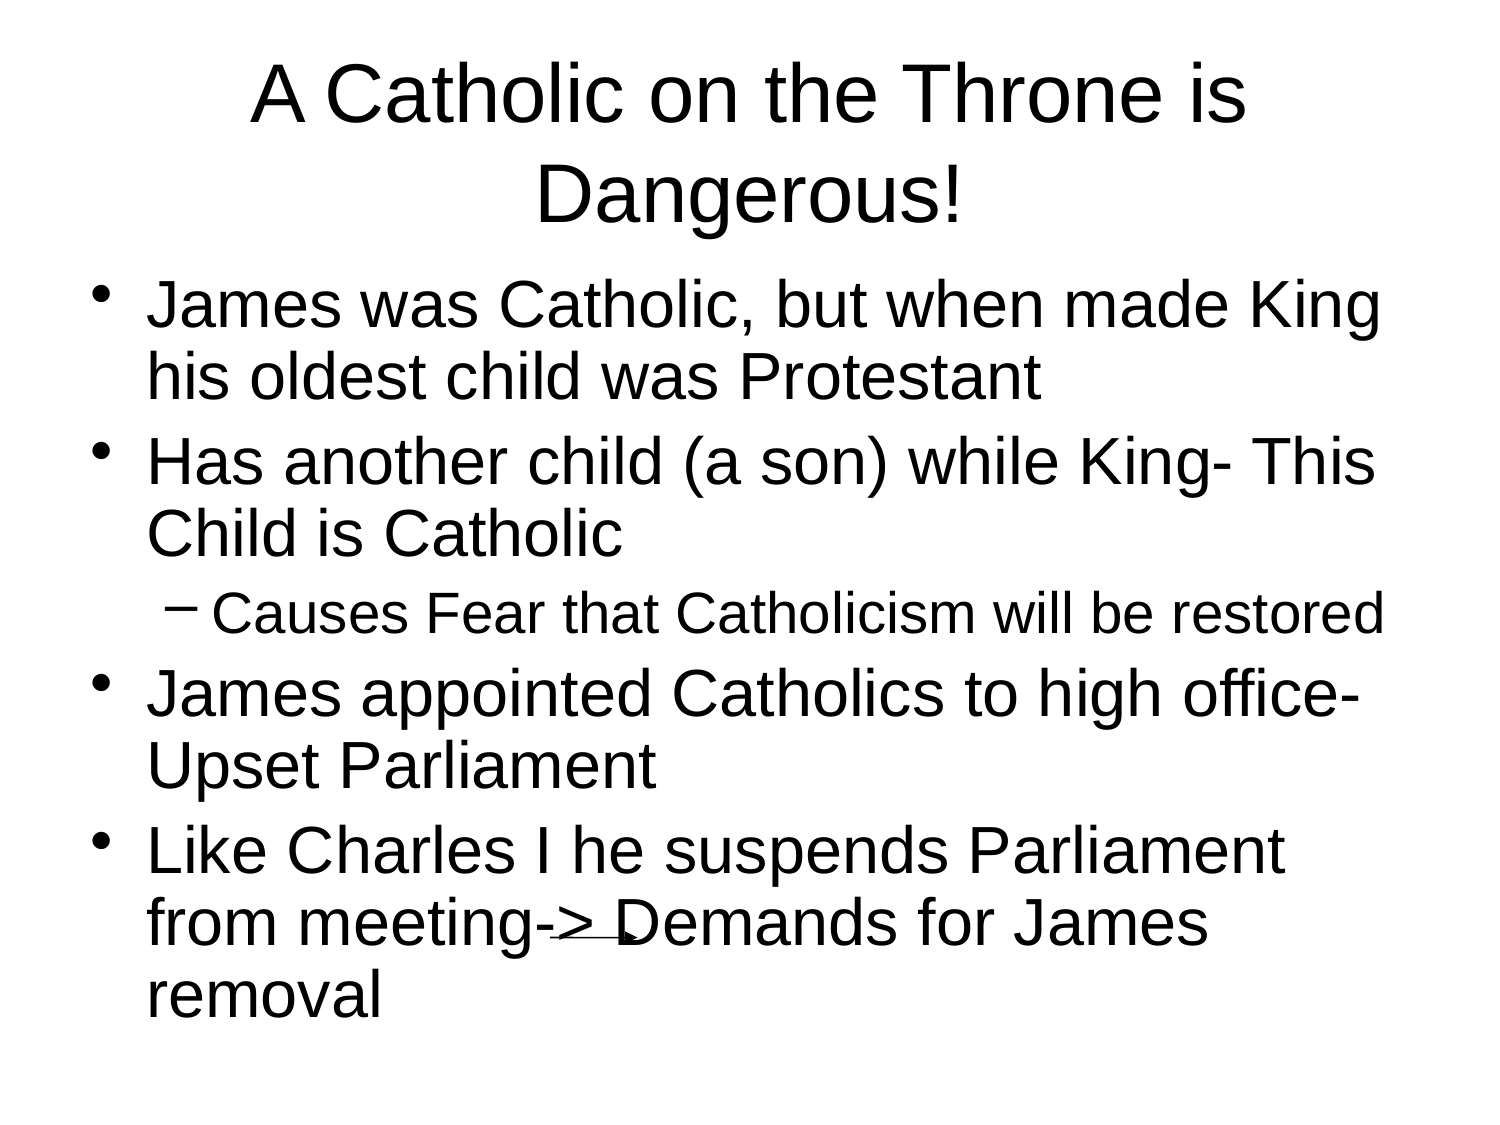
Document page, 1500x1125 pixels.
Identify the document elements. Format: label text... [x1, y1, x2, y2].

list James was Catholic, but when made King his oldest child was Protestant Has another child (a son) while King- This Child is Catholic Causes Fear that Catholicism will be restored James appointed Catholics to high office- Upset Parliament Like Charles I he suspends Parliament from meeting-> Demands for James removal [74, 262, 1426, 1063]
title A Catholic on the Throne is Dangerous! [74, 44, 1426, 233]
text_box [549, 931, 638, 944]
